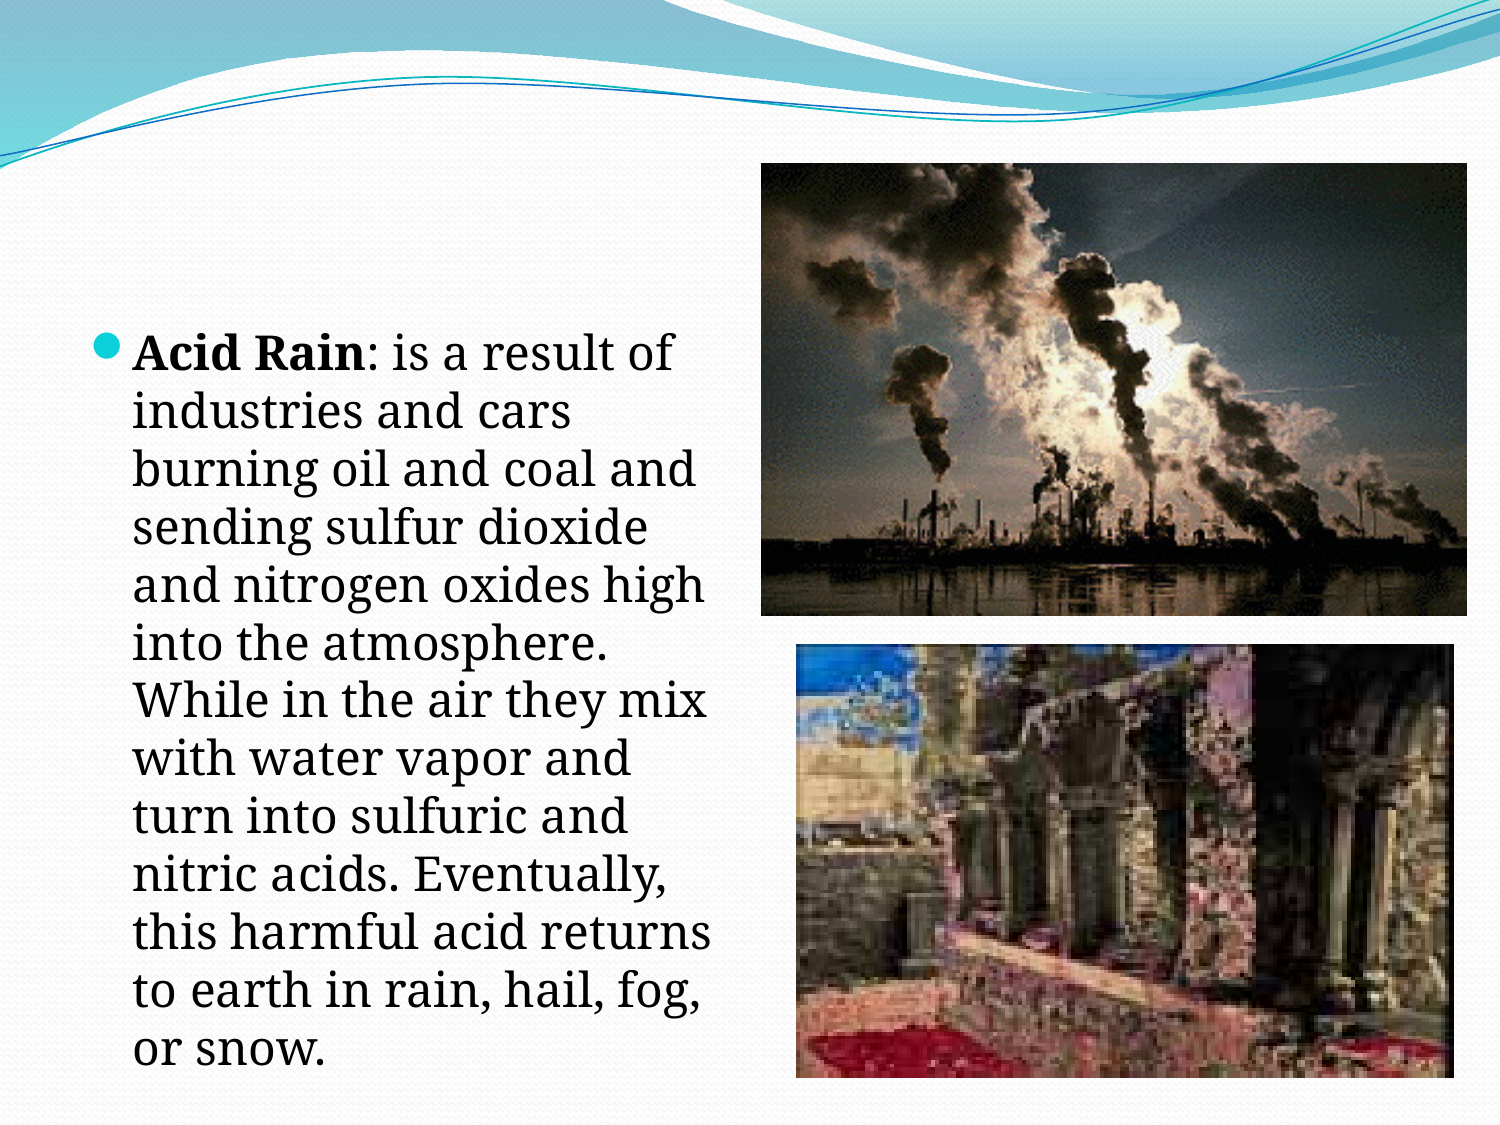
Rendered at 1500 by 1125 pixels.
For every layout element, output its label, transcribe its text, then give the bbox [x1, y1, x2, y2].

picture [761, 163, 1468, 616]
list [796, 644, 1454, 1079]
list Acid Rain: is a result of industries and cars burning oil and coal and sending sulfur dioxide and nitrogen oxides high into the atmosphere. While in the air they mix with water vapor and turn into sulfuric and nitric acids. Eventually, this harmful acid returns to earth in rain, hail, fog, or snow. [75, 314, 738, 1090]
